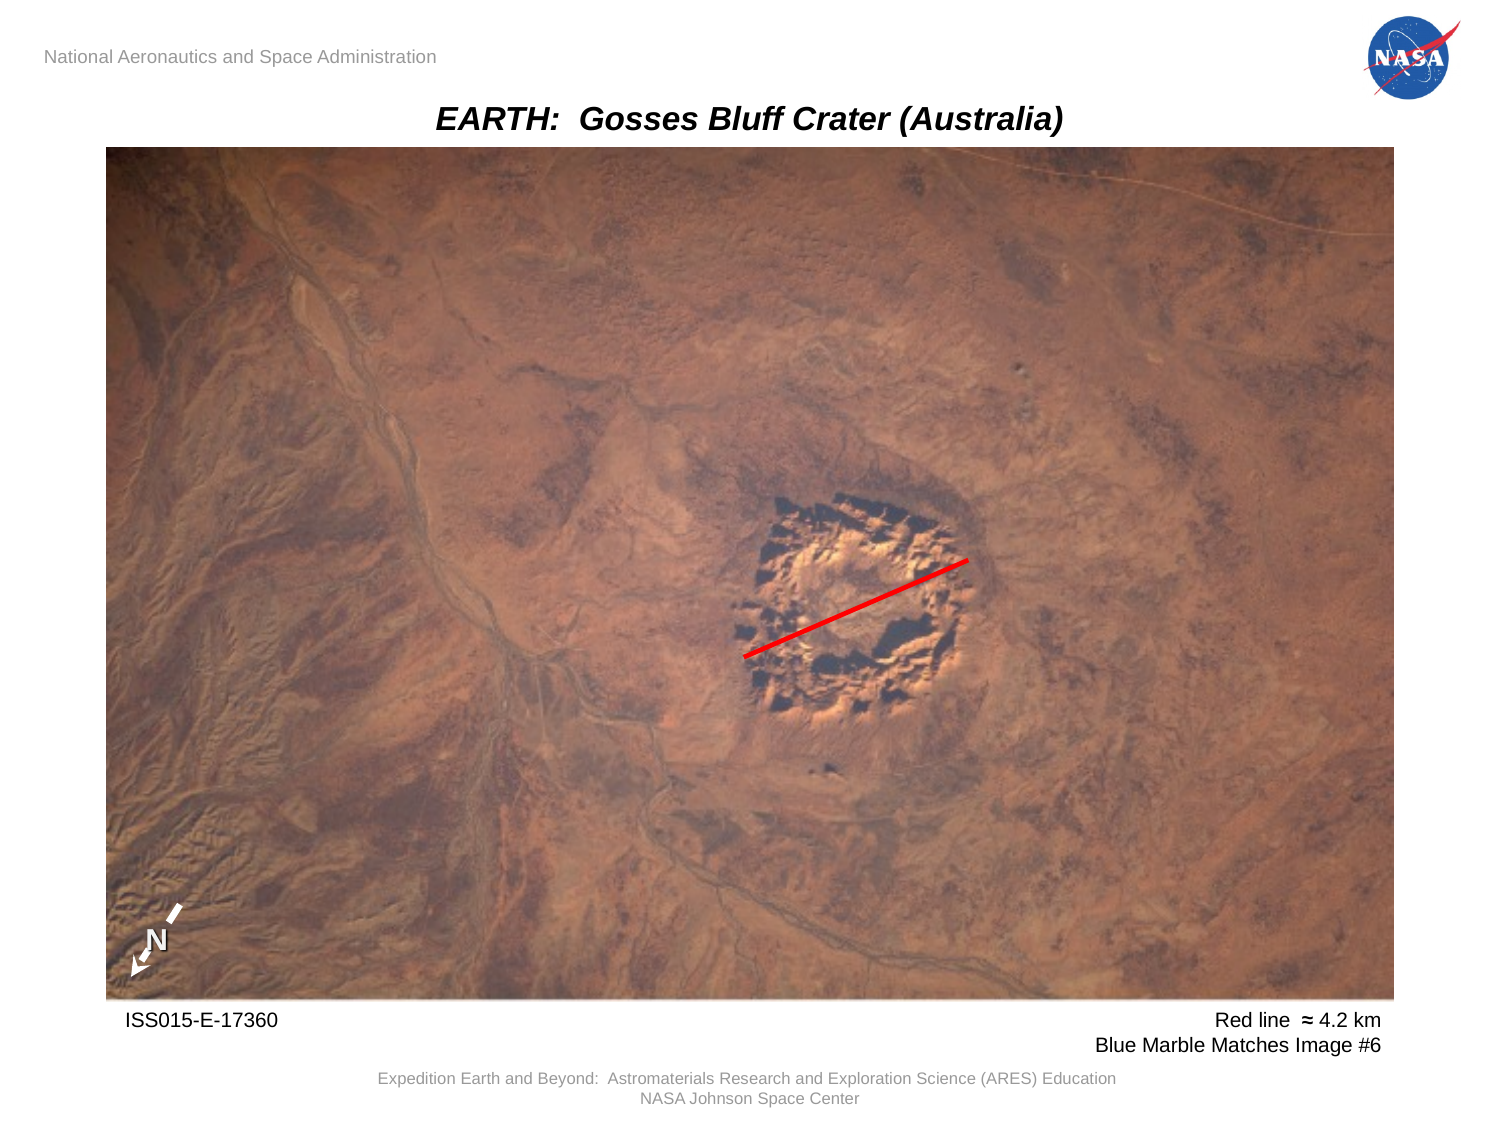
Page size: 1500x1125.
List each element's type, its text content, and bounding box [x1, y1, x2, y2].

text_box EARTH: Gosses Bluff Crater (Australia) [381, 90, 1119, 145]
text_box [105, 146, 1395, 1064]
picture [1362, 15, 1461, 100]
